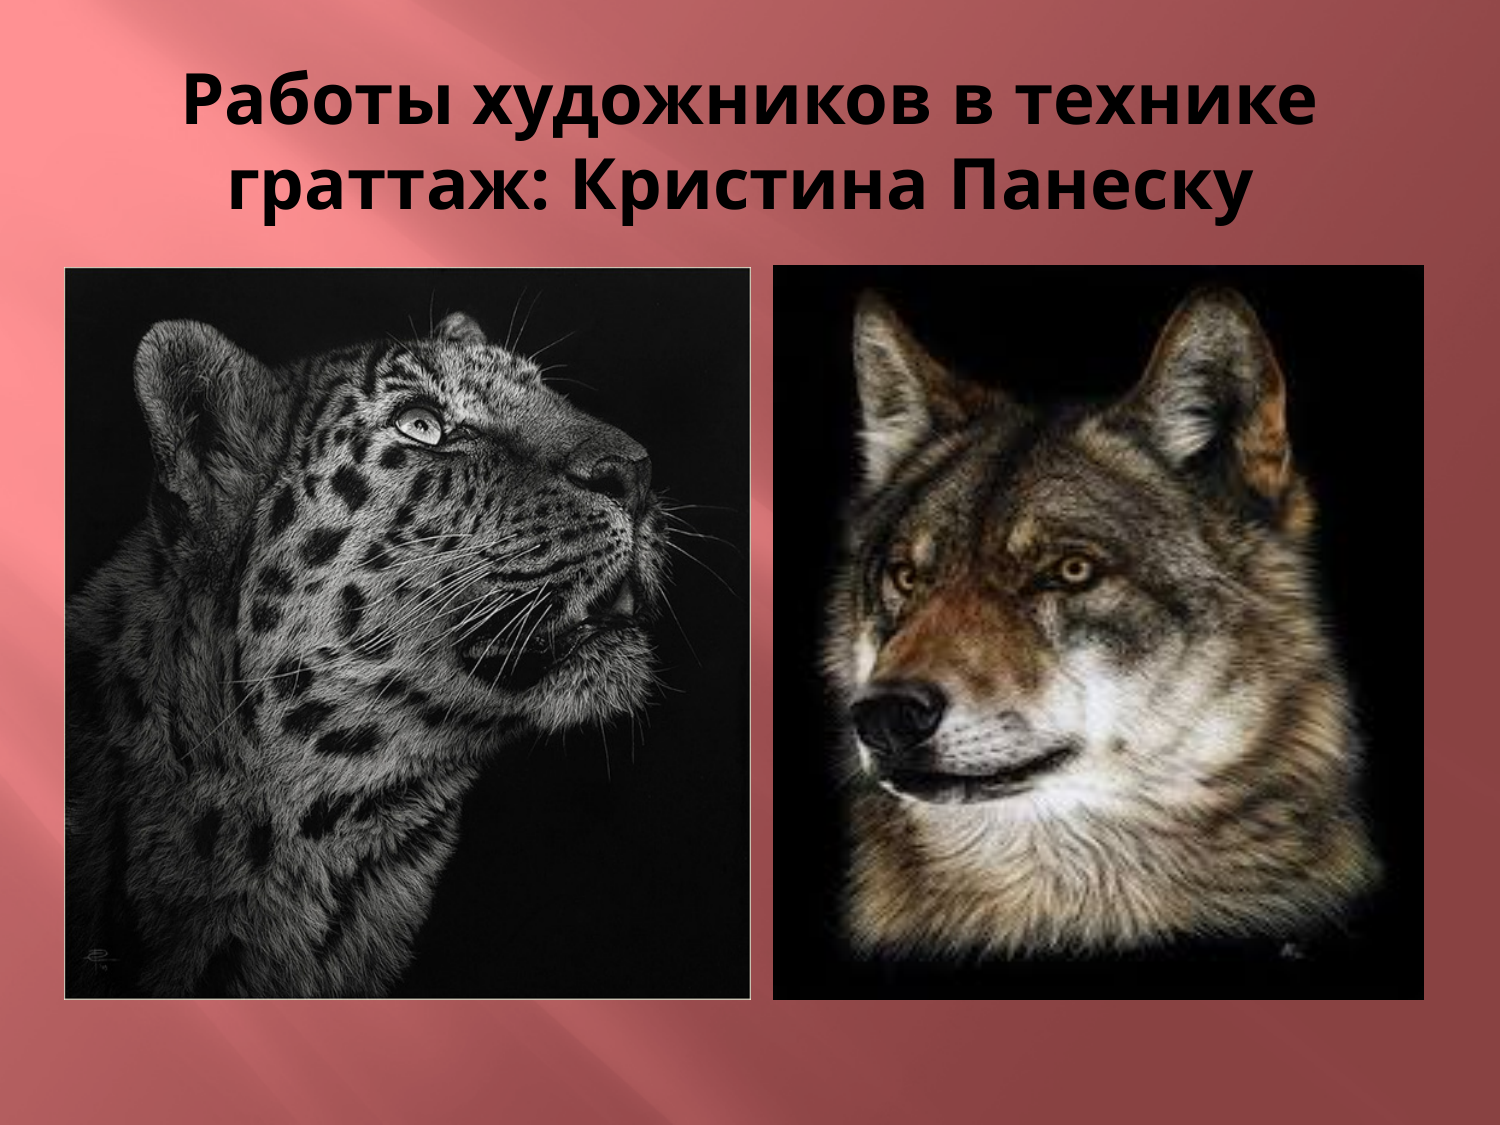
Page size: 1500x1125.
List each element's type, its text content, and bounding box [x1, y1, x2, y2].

title Работы художников в технике граттаж: Кристина Панеску [75, 45, 1425, 233]
picture [773, 265, 1424, 1000]
picture [64, 266, 751, 1000]
